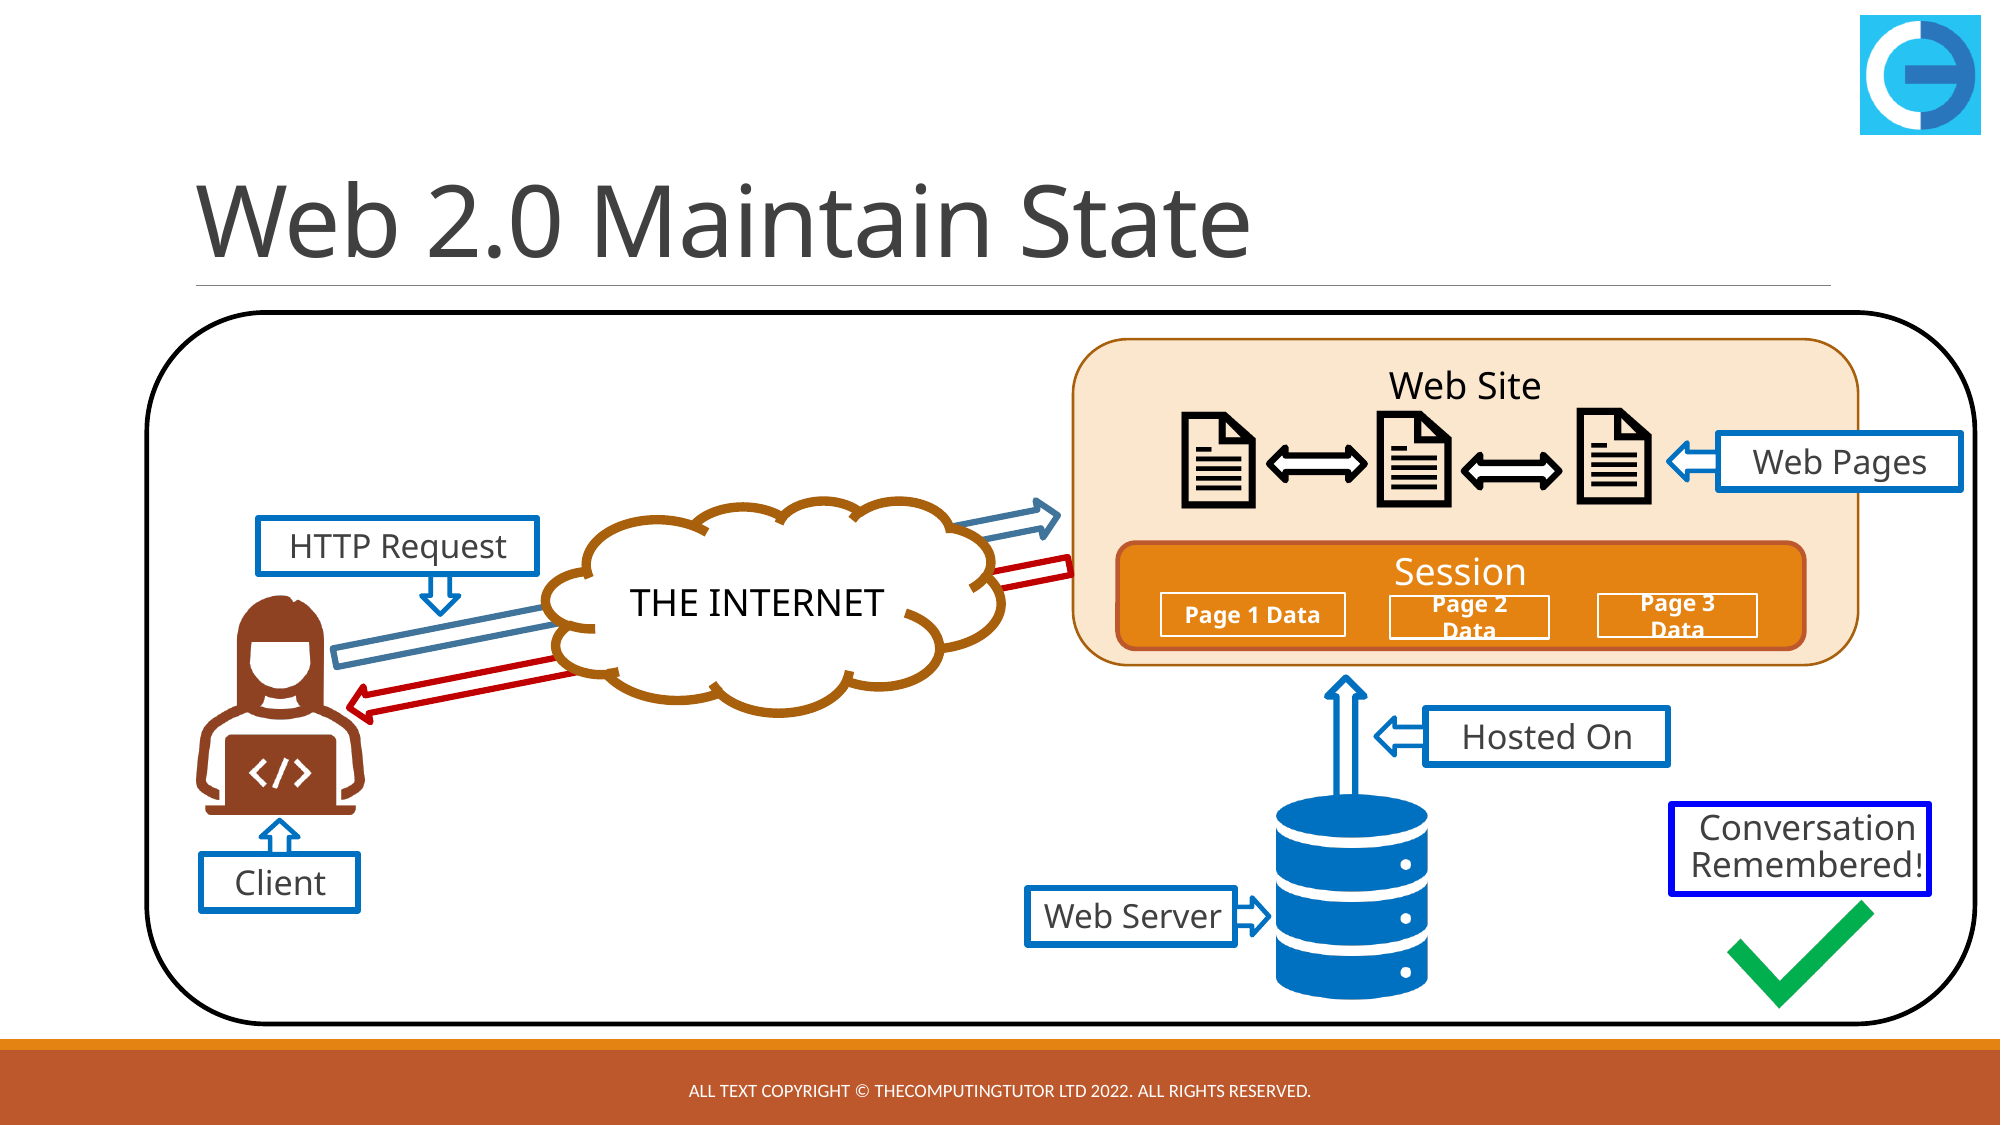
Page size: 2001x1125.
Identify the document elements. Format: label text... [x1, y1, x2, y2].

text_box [257, 517, 538, 616]
picture [1160, 402, 1277, 519]
picture [155, 572, 404, 821]
footer All text copyright © TheComputingTutor Ltd 2022. All rights Reserved. [604, 1059, 1396, 1120]
picture [1222, 767, 1481, 1026]
picture [1556, 398, 1673, 514]
text_box [145, 311, 1977, 1026]
picture [1860, 15, 1981, 135]
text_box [200, 819, 359, 912]
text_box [1671, 803, 1930, 1034]
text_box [1027, 887, 1270, 946]
picture [1356, 400, 1472, 517]
title Web 2.0 Maintain State [180, 47, 1830, 285]
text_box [1375, 707, 1669, 766]
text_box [1667, 432, 1962, 490]
